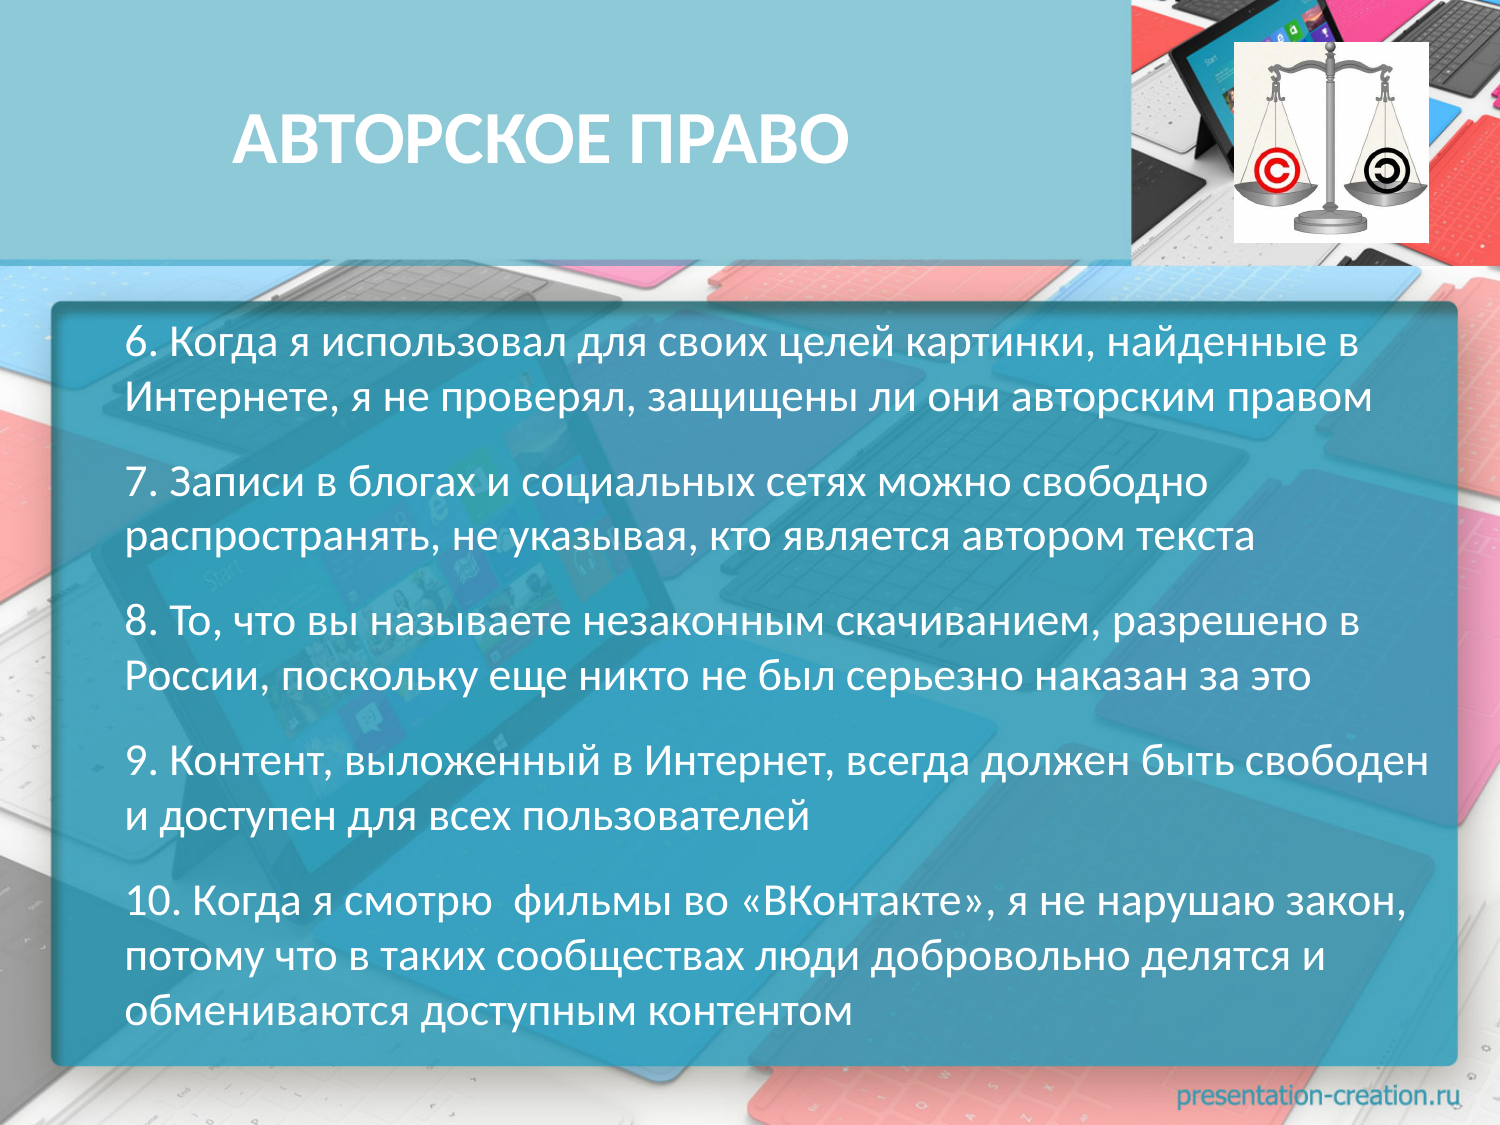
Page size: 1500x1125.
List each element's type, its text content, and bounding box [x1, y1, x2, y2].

list 6. Когда я использовал для своих целей картинки, найденные в Интернете, я не проверял, защищены ли они авторским правом 7. Записи в блогах и социальных сетях можно свободно распространять, не указывая, кто является автором текста 8. То, что вы называете незаконным скачиванием, разрешено в России, поскольку еще никто не был серьезно наказан за это 9. Контент, выложенный в Интернет, всегда должен быть свободен и доступен для всех пользователей 10. Когда я смотрю фильмы во «ВКонтакте», я не нарушаю закон, потому что в таких сообществах люди добровольно делятся и обмениваются доступным контентом [53, 302, 1447, 1024]
title АВТОРСКОЕ ПРАВО [73, 59, 1010, 209]
picture [0, 0, 1500, 1125]
